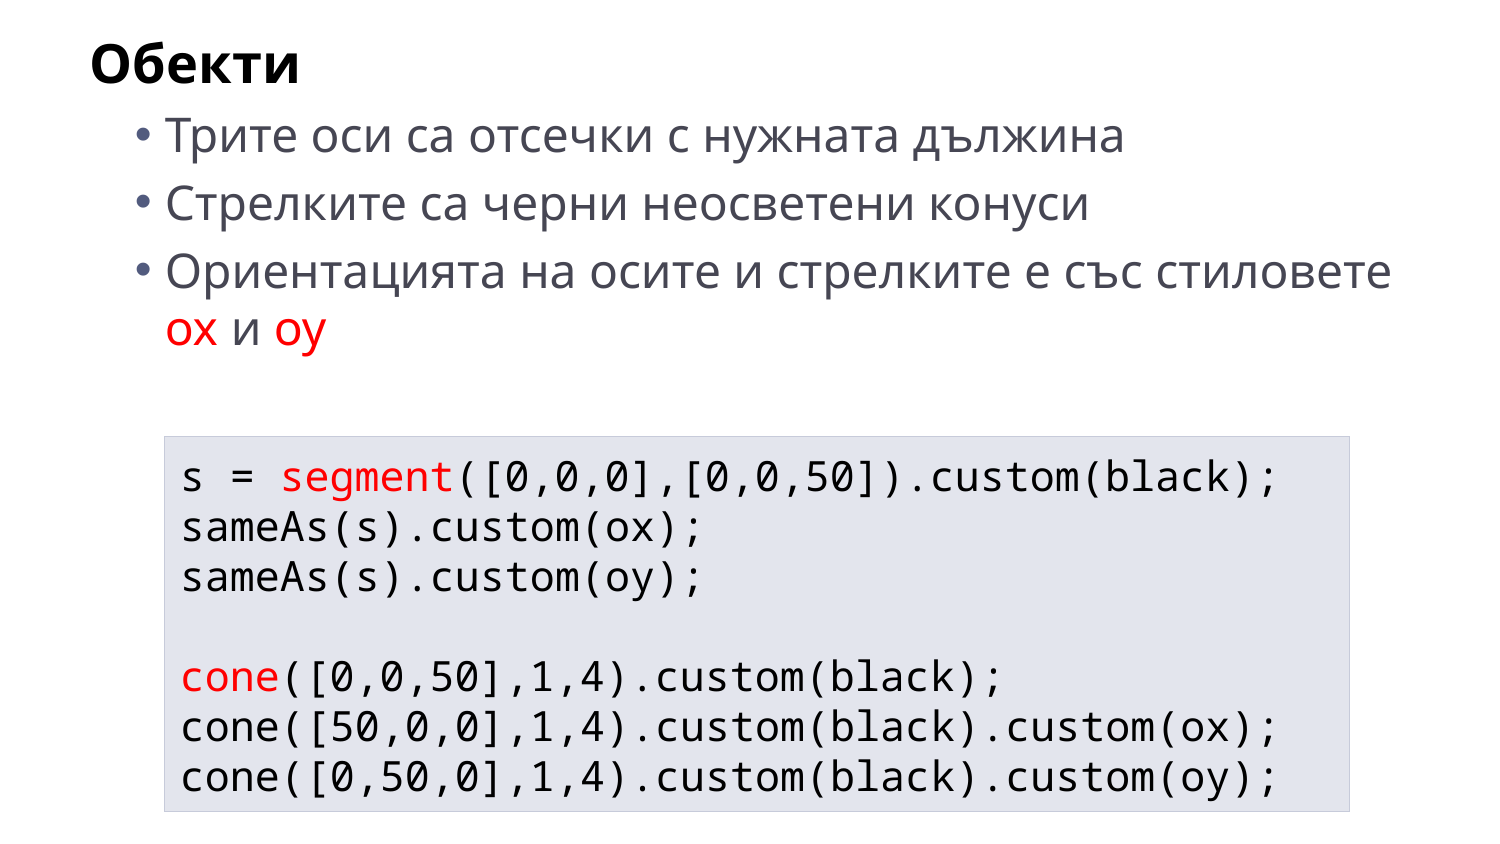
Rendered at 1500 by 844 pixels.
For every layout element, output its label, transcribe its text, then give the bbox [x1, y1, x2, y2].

text_box s = segment([0,0,0],[0,0,50]).custom(black); sameAs(s).custom(ox); sameAs(s).custom(oy); cone([0,0,50],1,4).custom(black); cone([50,0,0],1,4).custom(black).custom(ox); cone([0,50,0],1,4).custom(black).custom(oy); [164, 436, 1350, 812]
list Обекти Трите оси са отсечки с нужната дължина Стрелките са черни неосветени конуси Ориентацията на осите и стрелките е със стиловете ox и oy [75, 21, 1475, 835]
